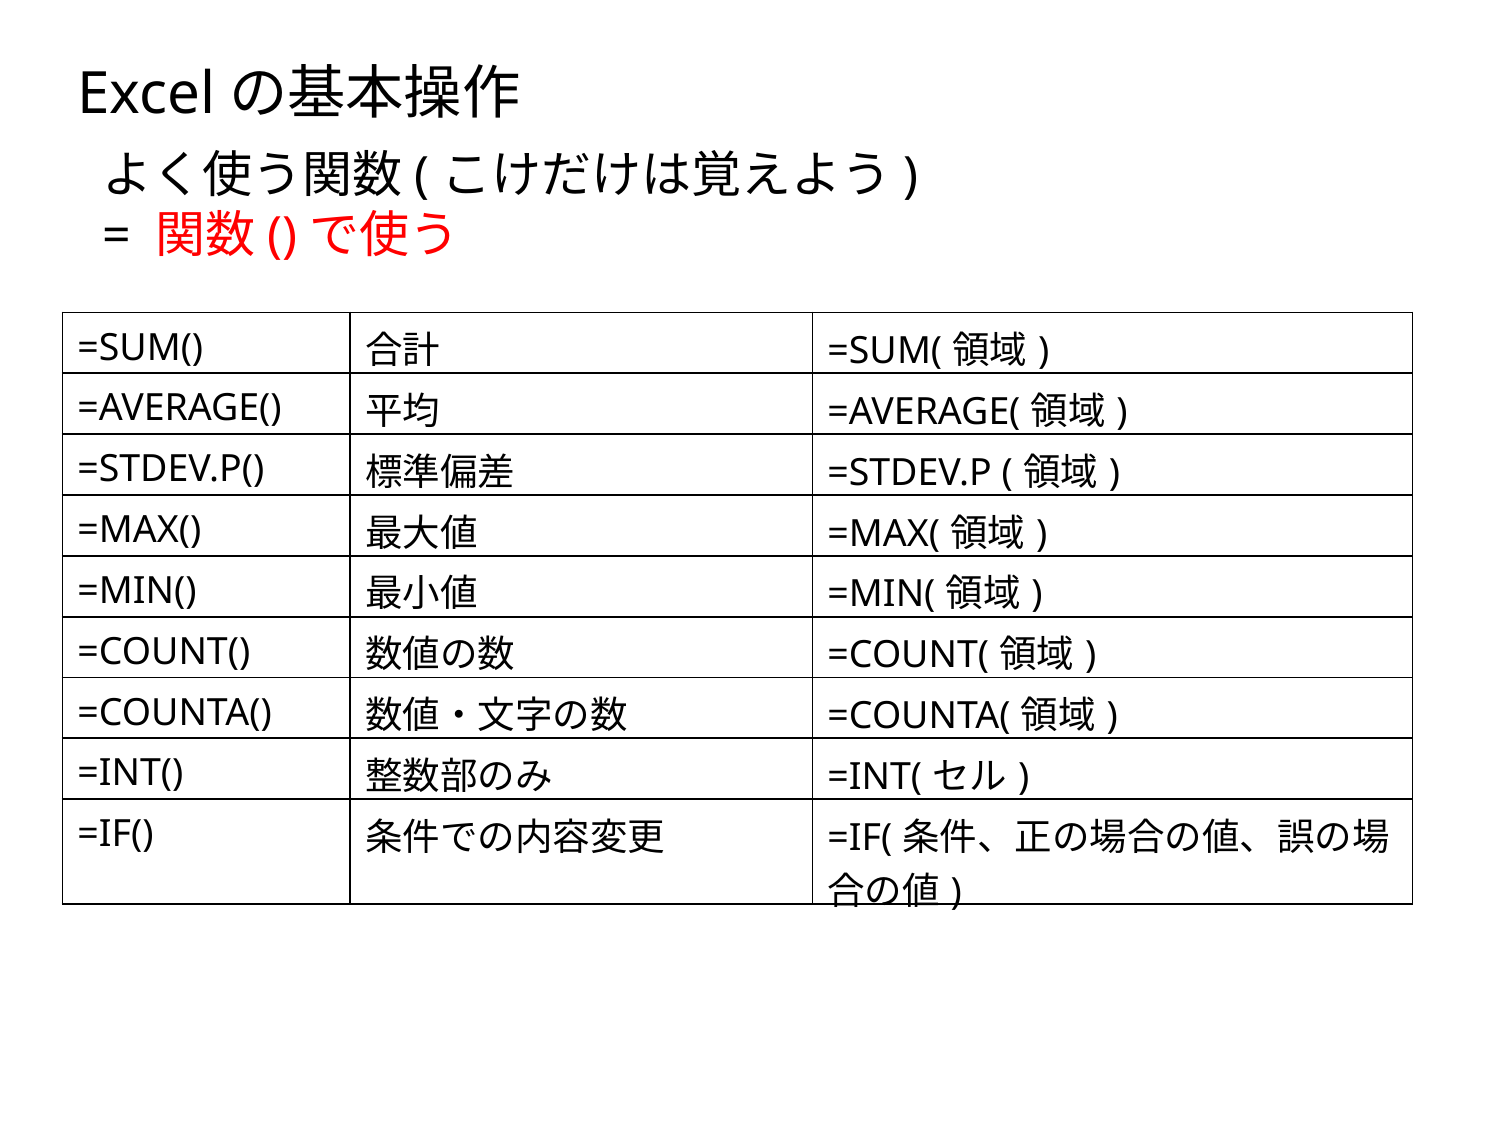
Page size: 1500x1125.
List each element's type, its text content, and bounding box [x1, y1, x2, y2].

text_box Excelの基本操作 [62, 47, 1366, 133]
table_cell =COUNT(領域) [813, 618, 1412, 677]
table_cell =MIN() [63, 557, 349, 616]
table_cell =COUNTA(領域) [813, 678, 1412, 737]
table_cell =COUNT() [63, 618, 349, 677]
table_cell =INT() [63, 739, 349, 798]
table_cell 最大値 [351, 496, 812, 555]
table_cell 最小値 [351, 557, 812, 616]
table_cell =MAX() [63, 496, 349, 555]
table_cell =COUNTA() [63, 678, 349, 737]
table_header =SUM(領域) [813, 313, 1412, 372]
table_cell =MIN(領域) [813, 557, 1412, 616]
table_cell =AVERAGE() [63, 374, 349, 433]
table_cell =AVERAGE(領域) [813, 374, 1412, 433]
table_cell 数値の数 [351, 618, 812, 677]
table_cell 平均 [351, 374, 812, 433]
table_cell 整数部のみ [351, 739, 812, 798]
table_cell =INT(セル) [813, 739, 1412, 798]
table_cell =STDEV.P() [63, 435, 349, 494]
table_cell =MAX(領域) [813, 496, 1412, 555]
table_cell 標準偏差 [351, 435, 812, 494]
table_header =SUM() [63, 313, 349, 372]
table_header 合計 [351, 313, 812, 372]
table_cell 数値・文字の数 [351, 678, 812, 737]
table_cell 条件での内容変更 [351, 800, 812, 903]
text_box よく使う関数(こけだけは覚えよう) = 関数()で使う [87, 135, 1388, 271]
table_cell =STDEV.P (領域) [813, 435, 1412, 494]
table_cell =IF(条件、正の場合の値、誤の場合の値) [813, 800, 1412, 903]
table_cell =IF() [63, 800, 349, 903]
